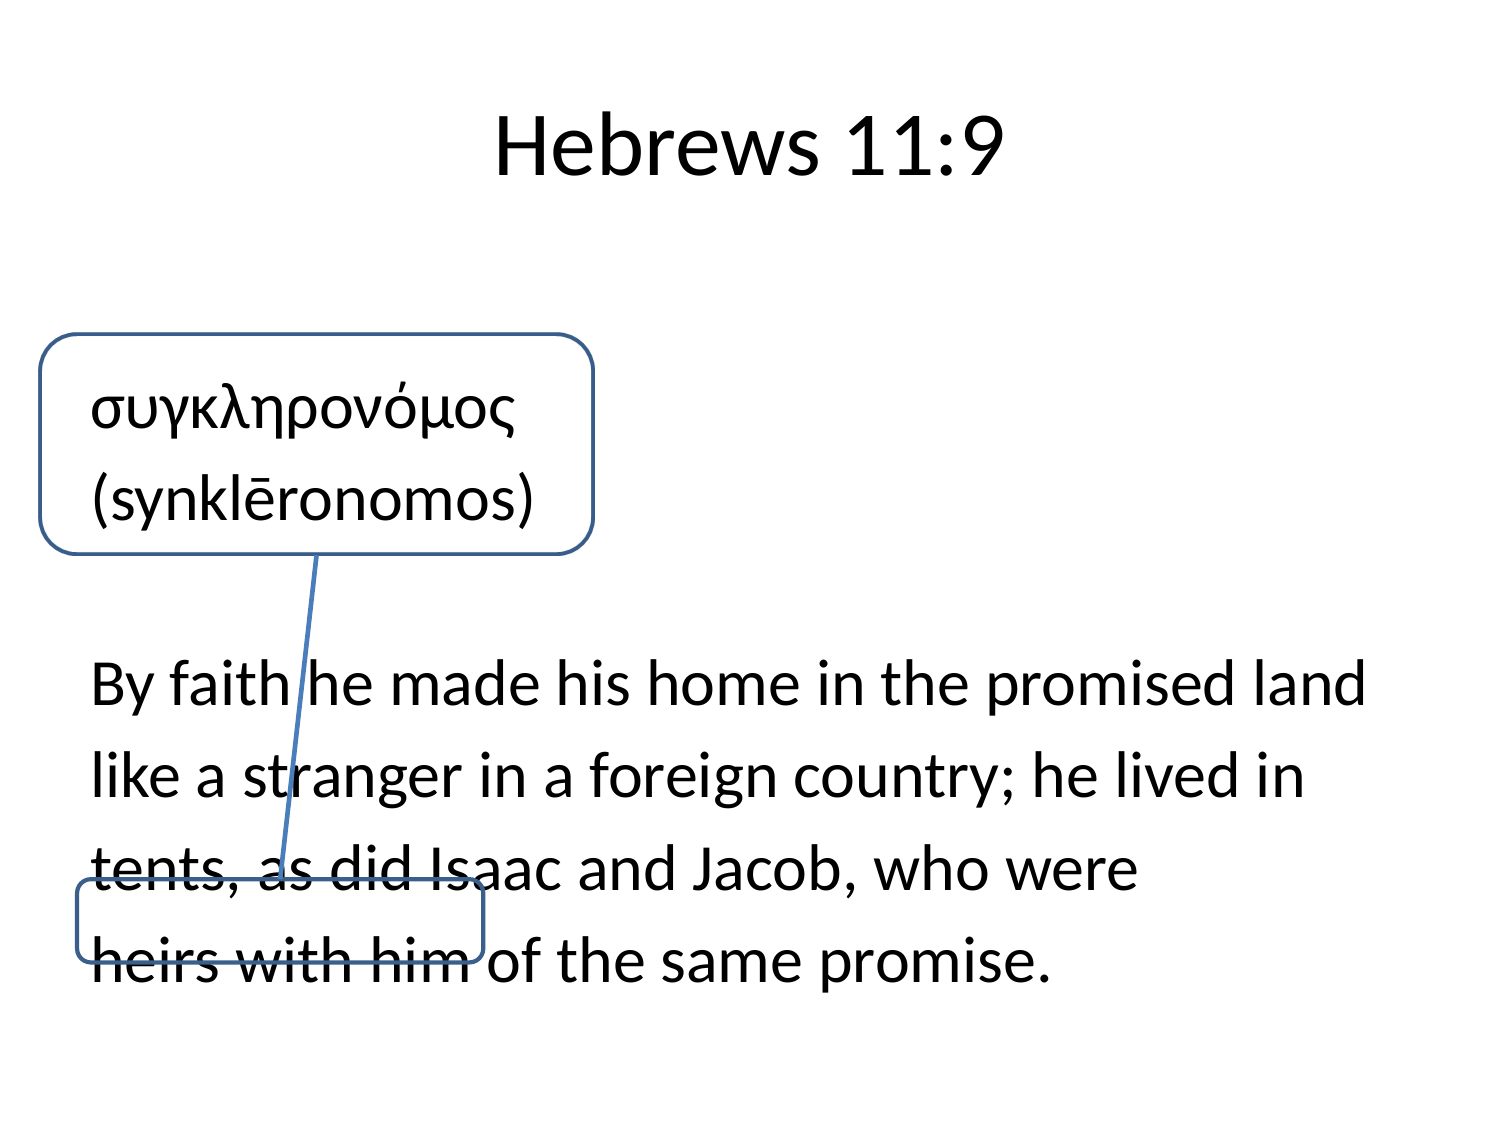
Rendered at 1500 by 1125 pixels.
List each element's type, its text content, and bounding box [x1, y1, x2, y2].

picture [38, 332, 595, 556]
title Hebrews 11:9 [75, 45, 1425, 233]
list συγκληρονόμος (synklēronomos) By faith he made his home in the promised land like a stranger in a foreign country; he lived in tents, as did Isaac and Jacob, who were heirs with him of the same promise. [75, 262, 1425, 1005]
text_box [74, 877, 486, 965]
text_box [279, 554, 317, 880]
